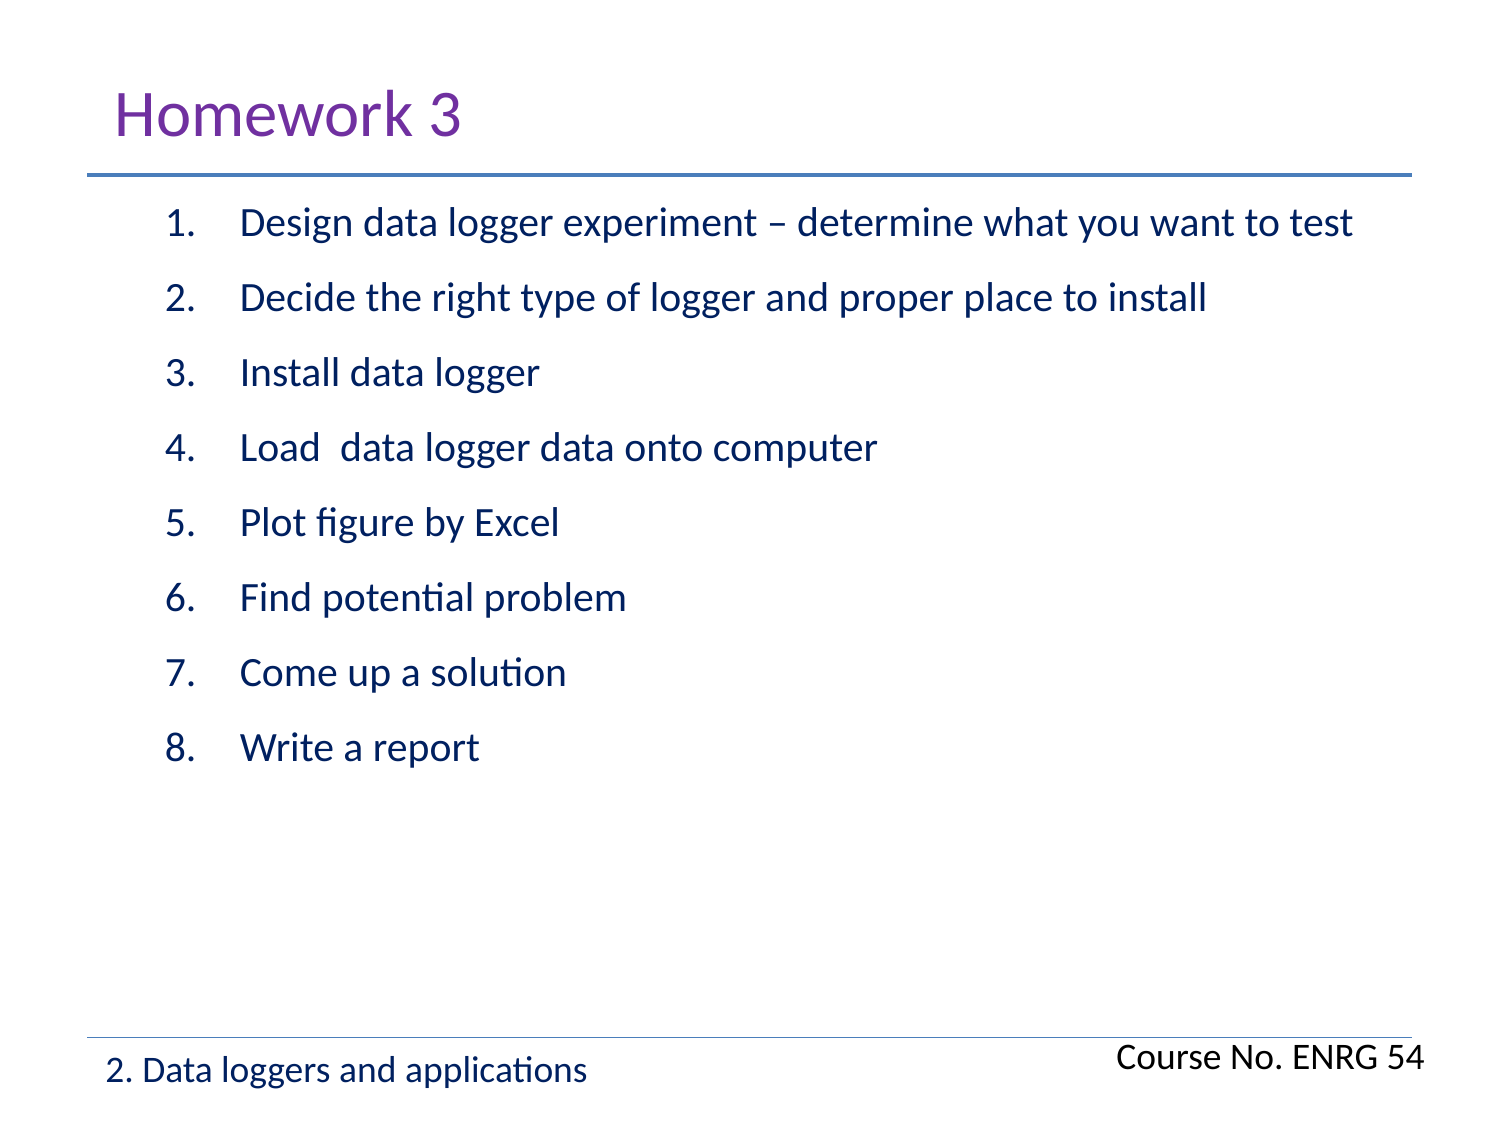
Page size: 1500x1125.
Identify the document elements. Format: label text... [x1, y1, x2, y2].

text_box Course No. ENRG 54 [1101, 1024, 1441, 1085]
text_box Design data logger experiment – determine what you want to test Decide the right type of logger and proper place to install Install data logger Load data logger data onto computer Plot figure by Excel Find potential problem Come up a solution Write a report [150, 187, 1375, 778]
text_box 2. Data loggers and applications [90, 1046, 604, 1098]
text_box Homework 3 [99, 62, 1125, 158]
